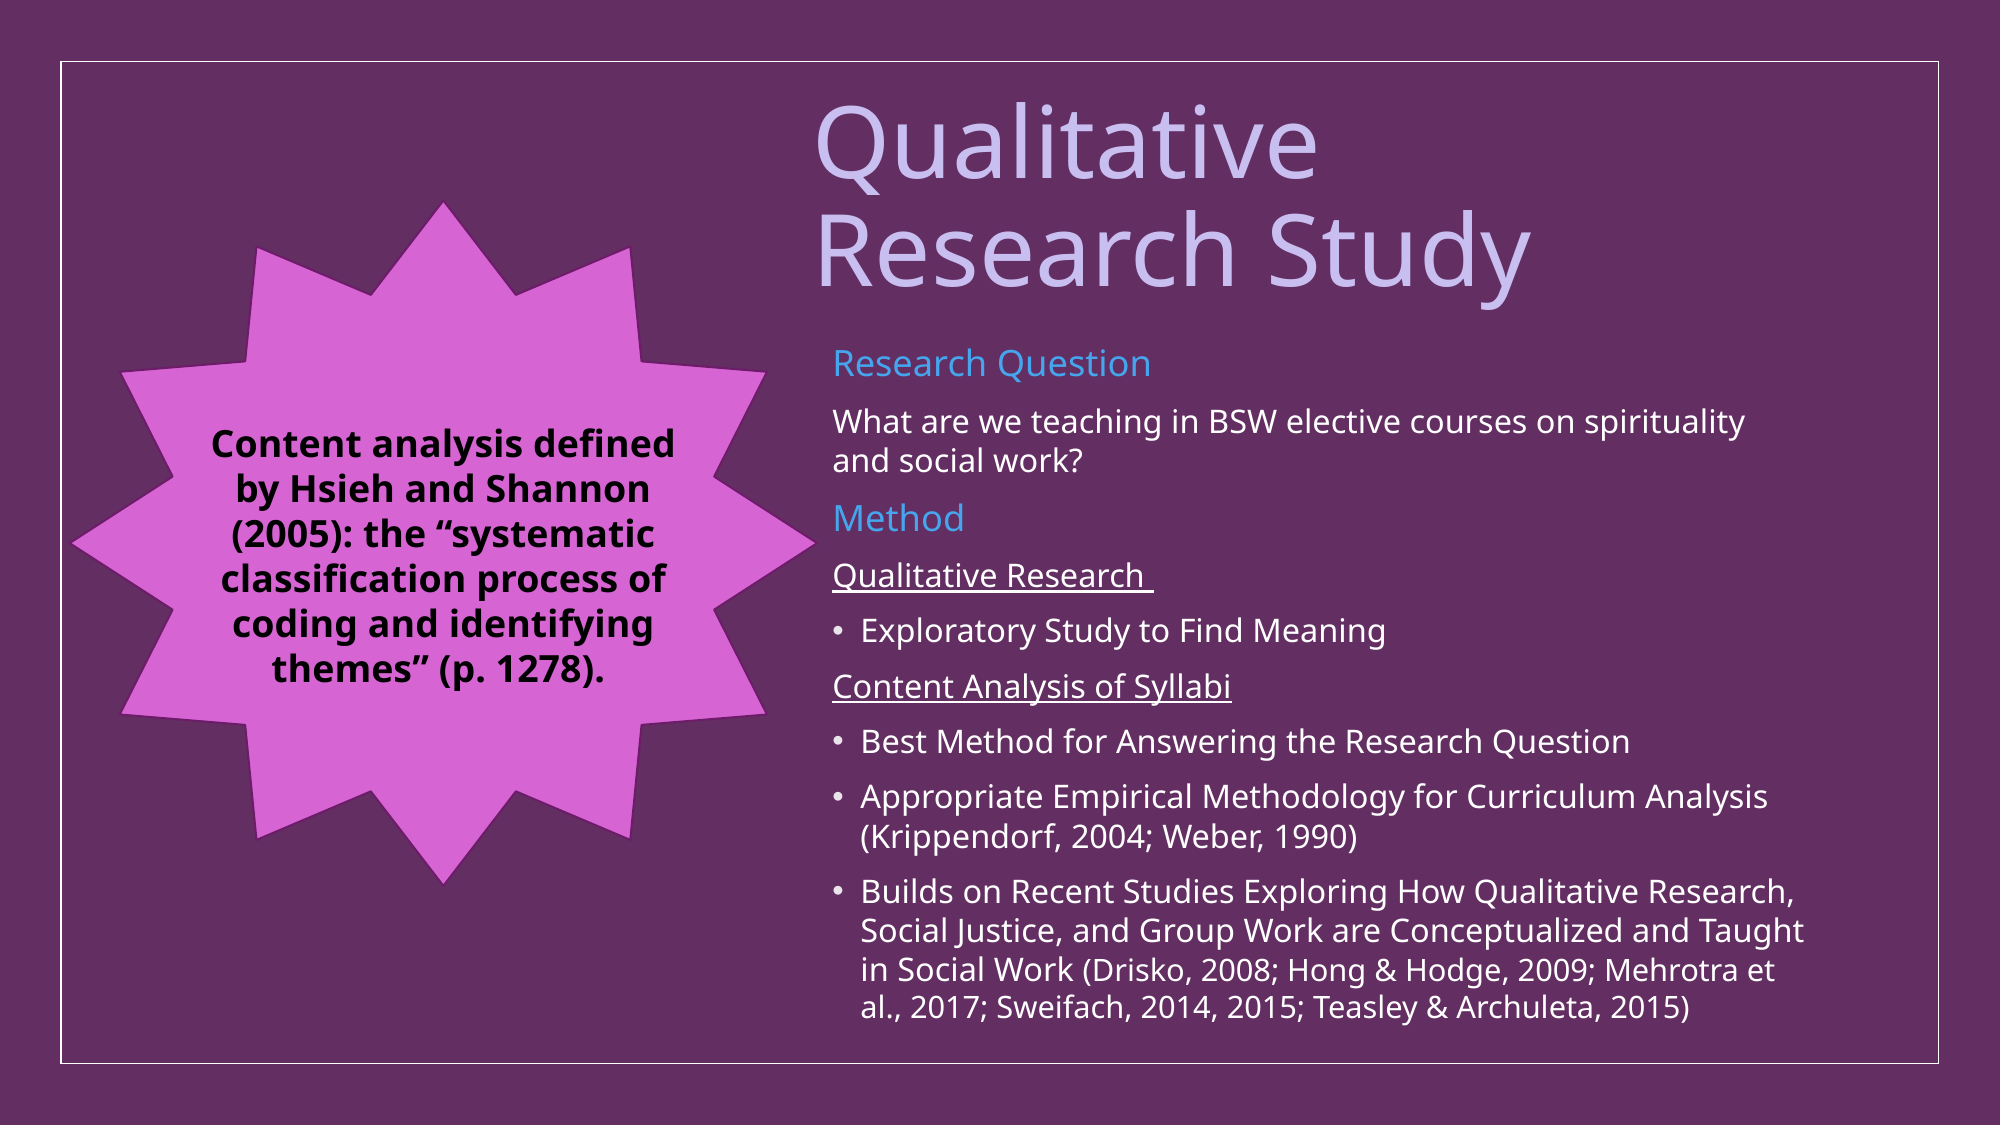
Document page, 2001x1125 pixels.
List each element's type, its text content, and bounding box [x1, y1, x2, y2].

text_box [69, 200, 818, 886]
list Research Question What are we teaching in BSW elective courses on spirituality and social work? Method Qualitative Research Exploratory Study to Find Meaning Content Analysis of Syllabi Best Method for Answering the Research Question Appropriate Empirical Methodology for Curriculum Analysis (Krippendorf, 2004; Weber, 1990) Builds on Recent Studies Exploring How Qualitative Research, Social Justice, and Group Work are Conceptualized and Taught in Social Work (Drisko, 2008; Hong & Hodge, 2009; Mehrotra et al., 2017; Sweifach, 2014, 2015; Teasley & Archuleta, 2015) [817, 333, 1827, 1041]
title Qualitative Research Study [797, 87, 1910, 313]
